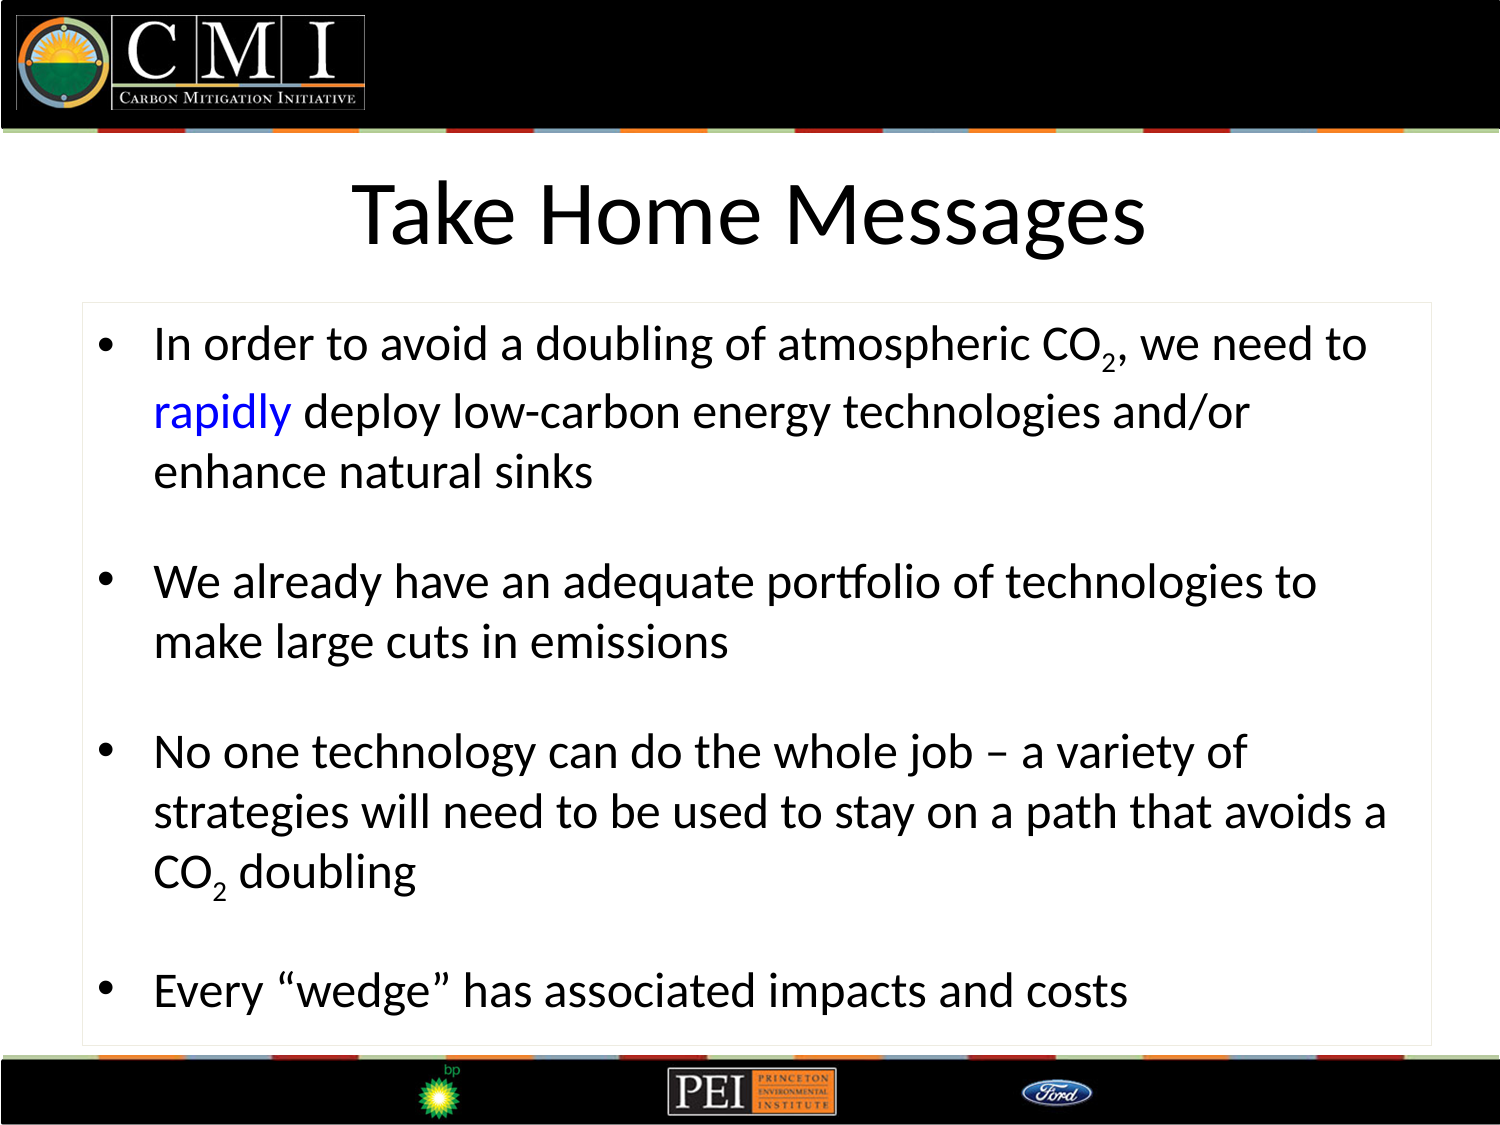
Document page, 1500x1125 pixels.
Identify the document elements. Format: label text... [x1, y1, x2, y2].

title Take Home Messages [75, 145, 1425, 290]
list In order to avoid a doubling of atmospheric CO2, we need to rapidly deploy low-carbon energy technologies and/or enhance natural sinks We already have an adequate portfolio of technologies to make large cuts in emissions No one technology can do the whole job – a variety of strategies will need to be used to stay on a path that avoids a CO2 doubling Every “wedge” has associated impacts and costs [82, 302, 1432, 1046]
picture [0, 0, 1500, 1125]
